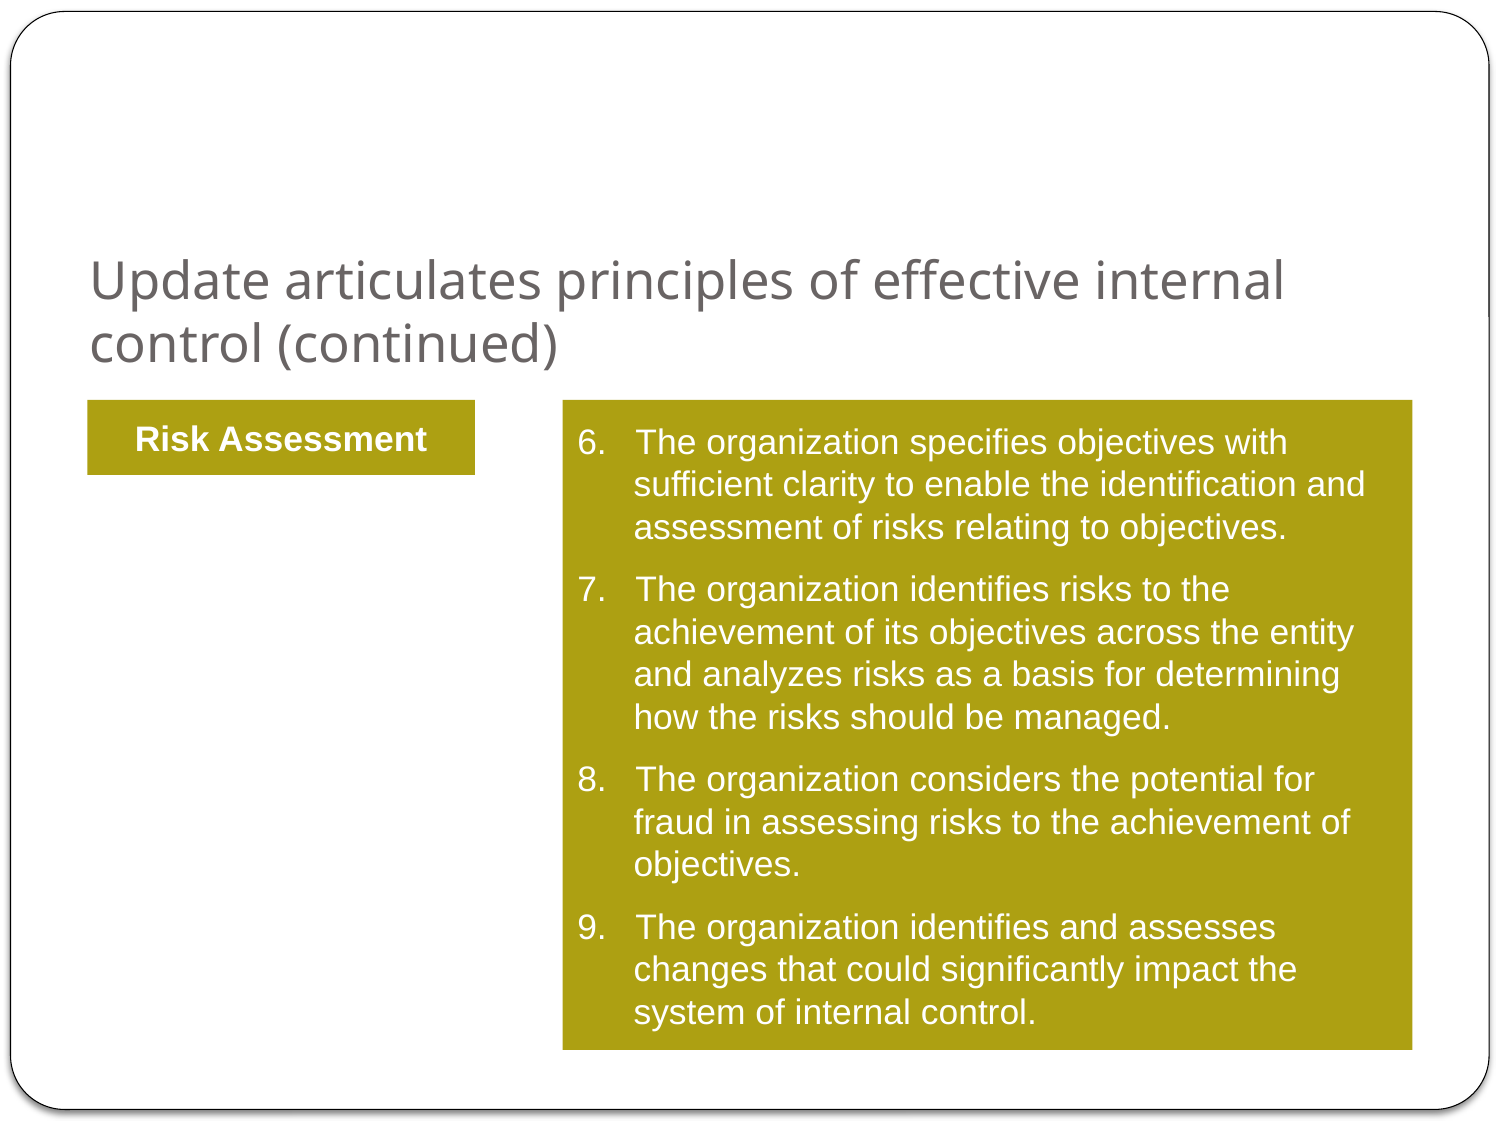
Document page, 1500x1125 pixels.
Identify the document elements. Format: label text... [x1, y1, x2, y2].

text_box Risk Assessment [86, 399, 476, 476]
title Update articulates principles of effective internal control (continued) [75, 237, 1475, 388]
text_box 6. The organization specifies objectives with sufficient clarity to enable the identification and assessment of risks relating to objectives. 7. The organization identifies risks to the achievement of its objectives across the entity and analyzes risks as a basis for determining how the risks should be managed. 8. The organization considers the potential for fraud in assessing risks to the achievement of objectives. 9. The organization identifies and assesses changes that could significantly impact the system of internal control. [561, 399, 1413, 1051]
